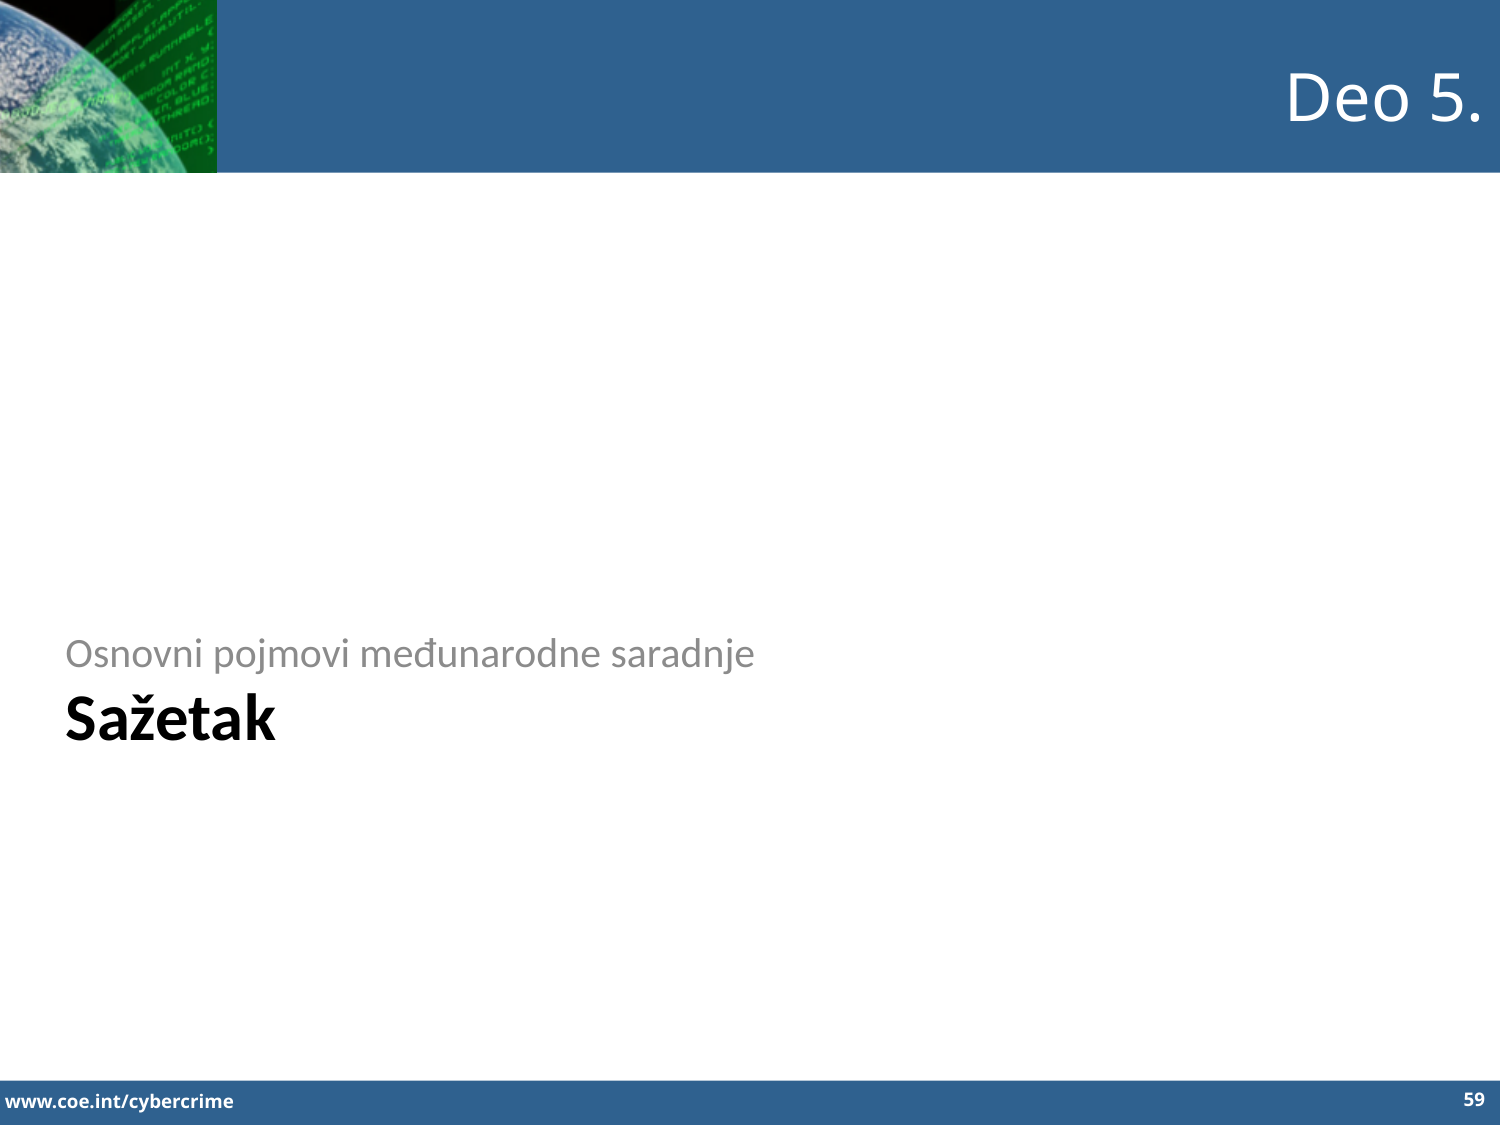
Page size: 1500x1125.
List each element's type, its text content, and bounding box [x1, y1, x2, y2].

text_box Deo 5. [309, 18, 1500, 171]
text_box Sažetak [50, 681, 1450, 761]
text_box Osnovni pojmovi međunarodne saradnje [50, 624, 1326, 682]
slide_number 59 [1162, 1080, 1500, 1125]
picture [0, 1, 217, 173]
